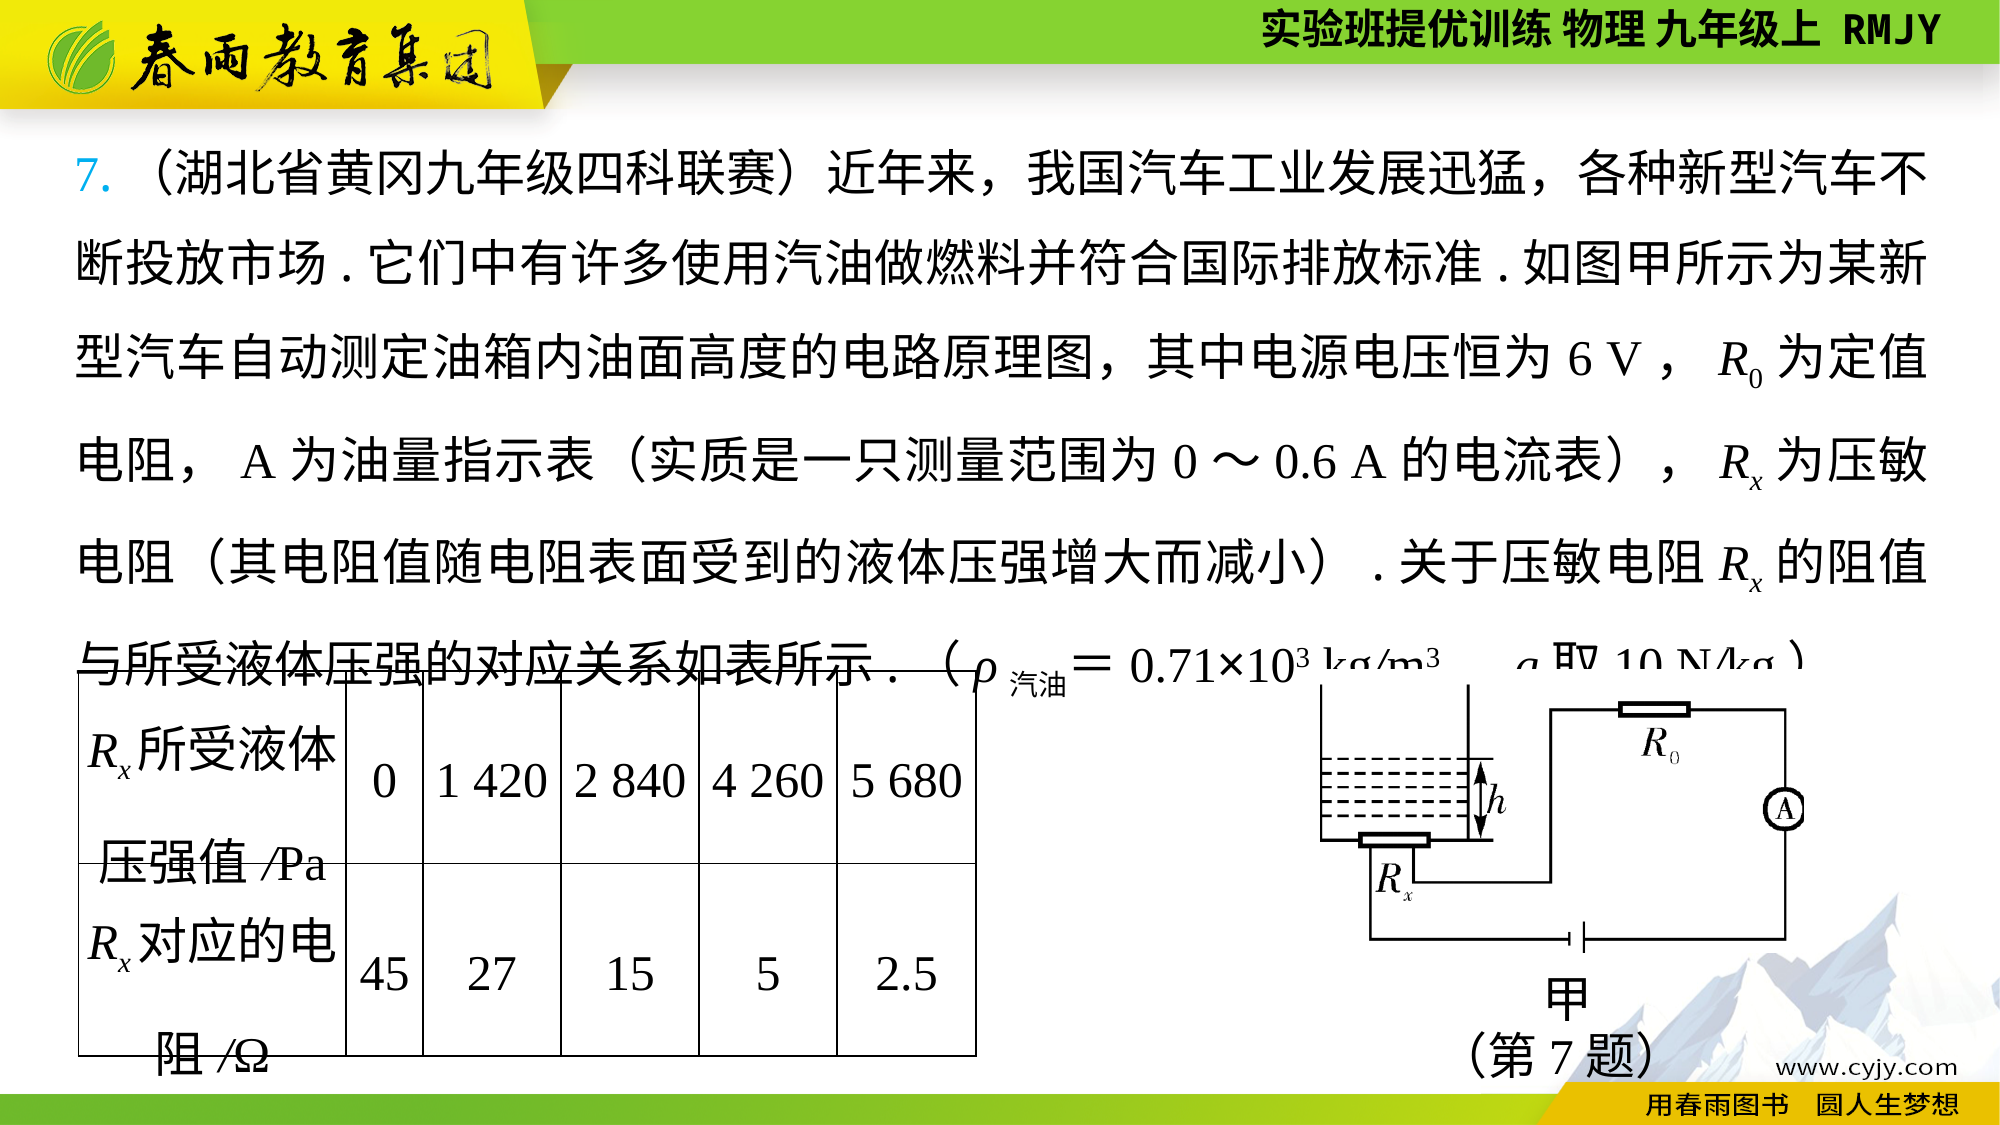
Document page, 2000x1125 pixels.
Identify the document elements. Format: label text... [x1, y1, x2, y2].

table_cell Rx对应的电阻/Ω [79, 864, 345, 1055]
table_header 4 260 [700, 672, 836, 863]
table_header Rx所受液体压强值/Pa [79, 672, 345, 863]
table_cell 45 [347, 864, 422, 1055]
table_cell 27 [424, 864, 560, 1055]
table_header 5 680 [838, 672, 975, 863]
table_header 1 420 [424, 672, 560, 863]
table_header 2 840 [562, 672, 698, 863]
list 7.（湖北省黄冈九年级四科联赛）近年来，我国汽车工业发展迅猛，各种新型汽车不断投放市场.它们中有许多使用汽油做燃料并符合国际排放标准.如图甲所示为某新型汽车自动测定油箱内油面高度的电路原理图，其中电源电压恒为6 V，R0为定值电阻，A为油量指示表（实质是一只测量范围为0～0.6 A的电流表），Rx为压敏电阻（其电阻值随电阻表面受到的液体压强增大而减小）.关于压敏电阻Rx的阻值与所受液体压强的对应关系如表所示.（ρ汽油＝0.71×103 kg/m3，g取10 N/kg） [59, 103, 1944, 665]
table_cell 5 [700, 864, 836, 1055]
text_box （第7题） [1422, 987, 1701, 1093]
table_cell 2.5 [838, 864, 975, 1055]
table_cell 15 [562, 864, 698, 1055]
picture [0, 0, 2000, 1125]
text_box 甲 [1527, 960, 1608, 1036]
table_header 0 [347, 672, 422, 863]
